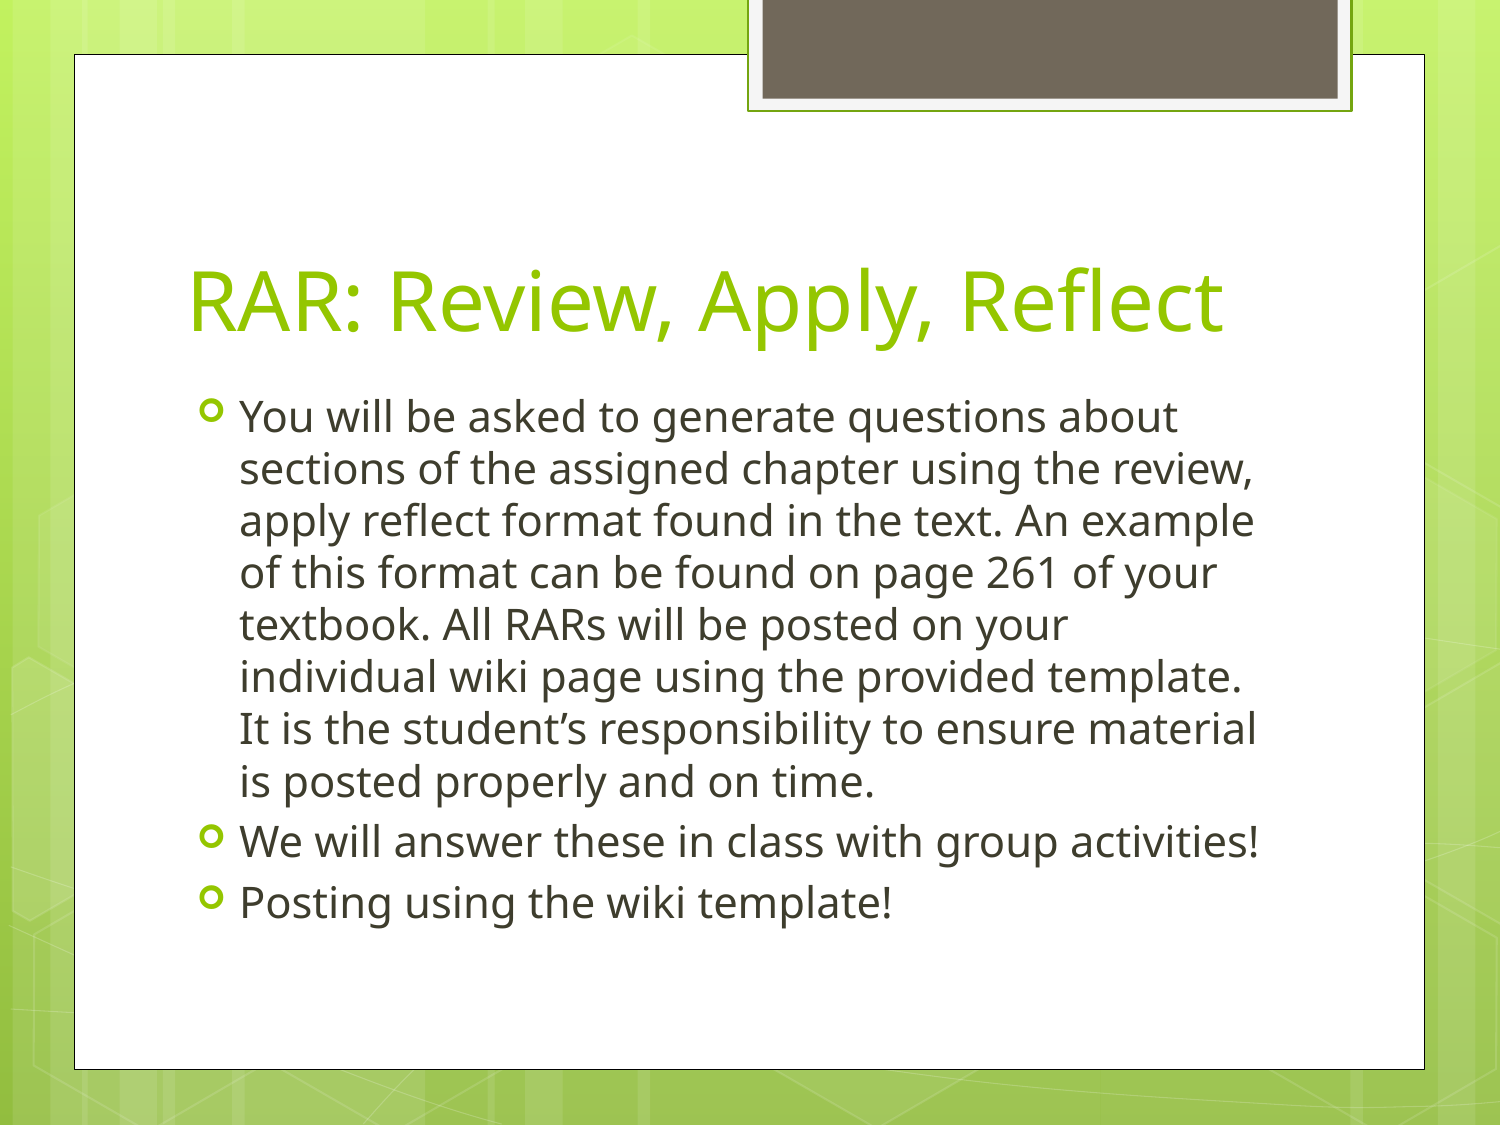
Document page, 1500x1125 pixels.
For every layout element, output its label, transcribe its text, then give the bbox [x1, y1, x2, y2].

title RAR: Review, Apply, Reflect [171, 168, 1324, 357]
list You will be asked to generate questions about sections of the assigned chapter using the review, apply reflect format found in the text. An example of this format can be found on page 261 of your textbook. All RARs will be posted on your individual wiki page using the provided template. It is the student’s responsibility to ensure material is posted properly and on time. We will answer these in class with group activities! Posting using the wiki template! [171, 381, 1283, 957]
